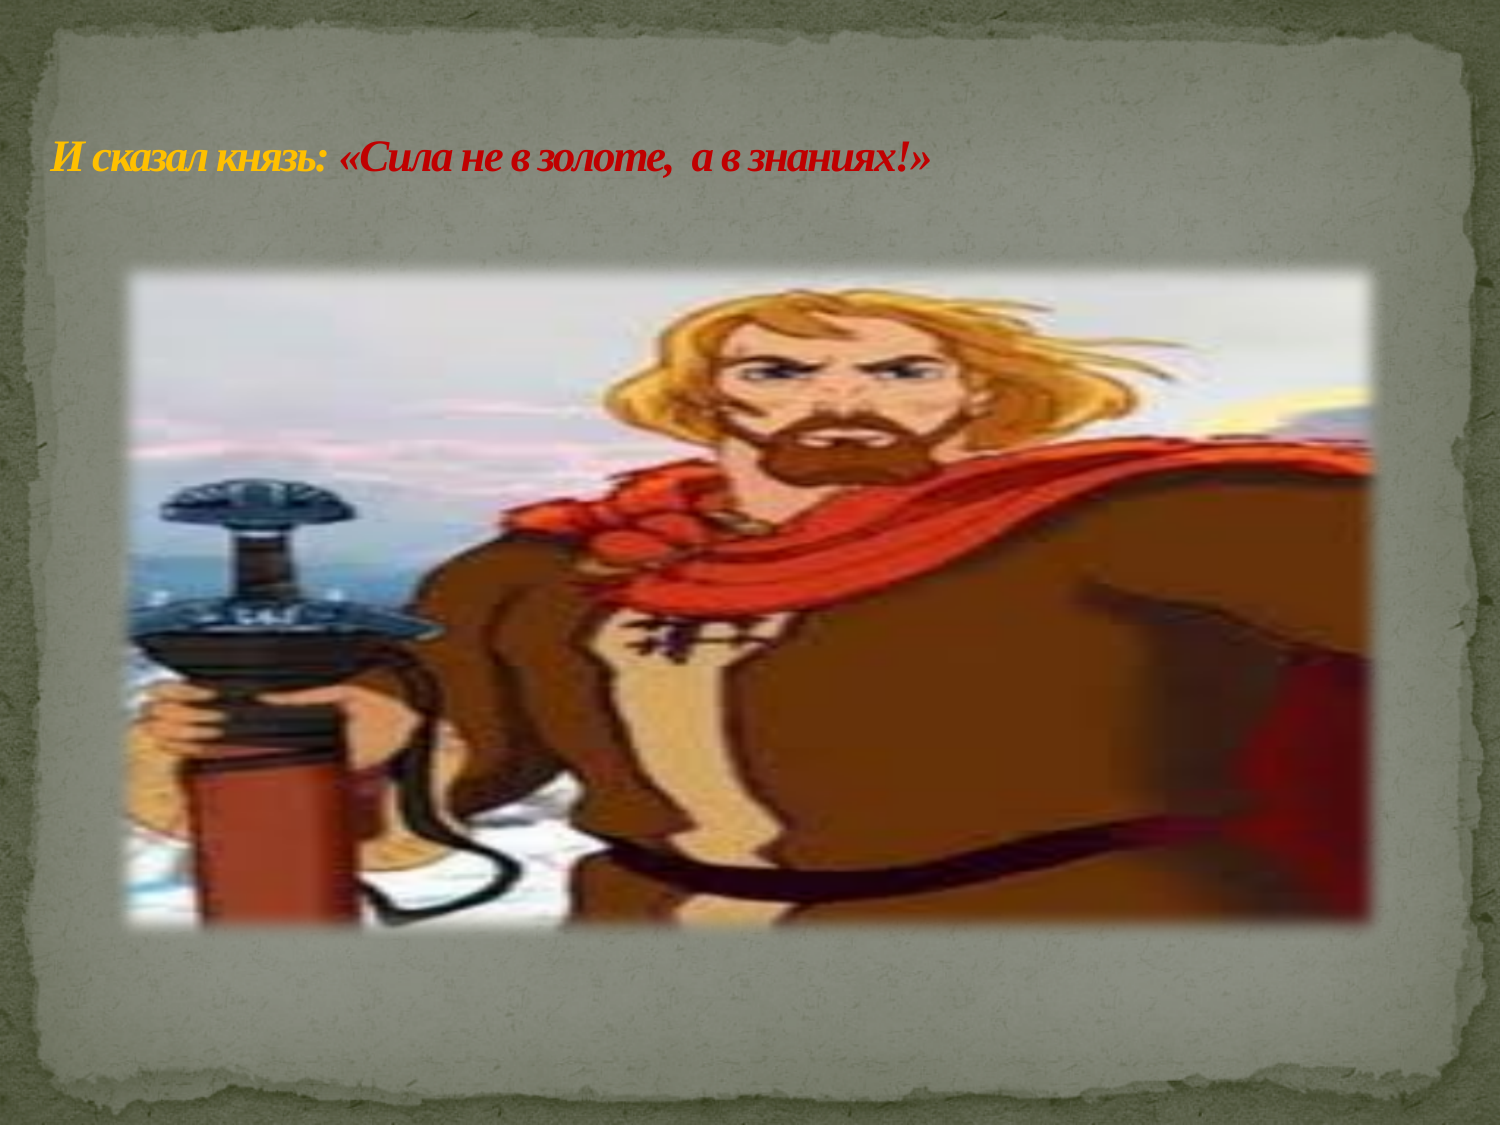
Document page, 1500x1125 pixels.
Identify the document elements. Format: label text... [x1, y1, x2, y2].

picture [113, 256, 1388, 939]
title И сказал князь: «Сила не в золоте, а в знаниях!» [35, 58, 1453, 188]
